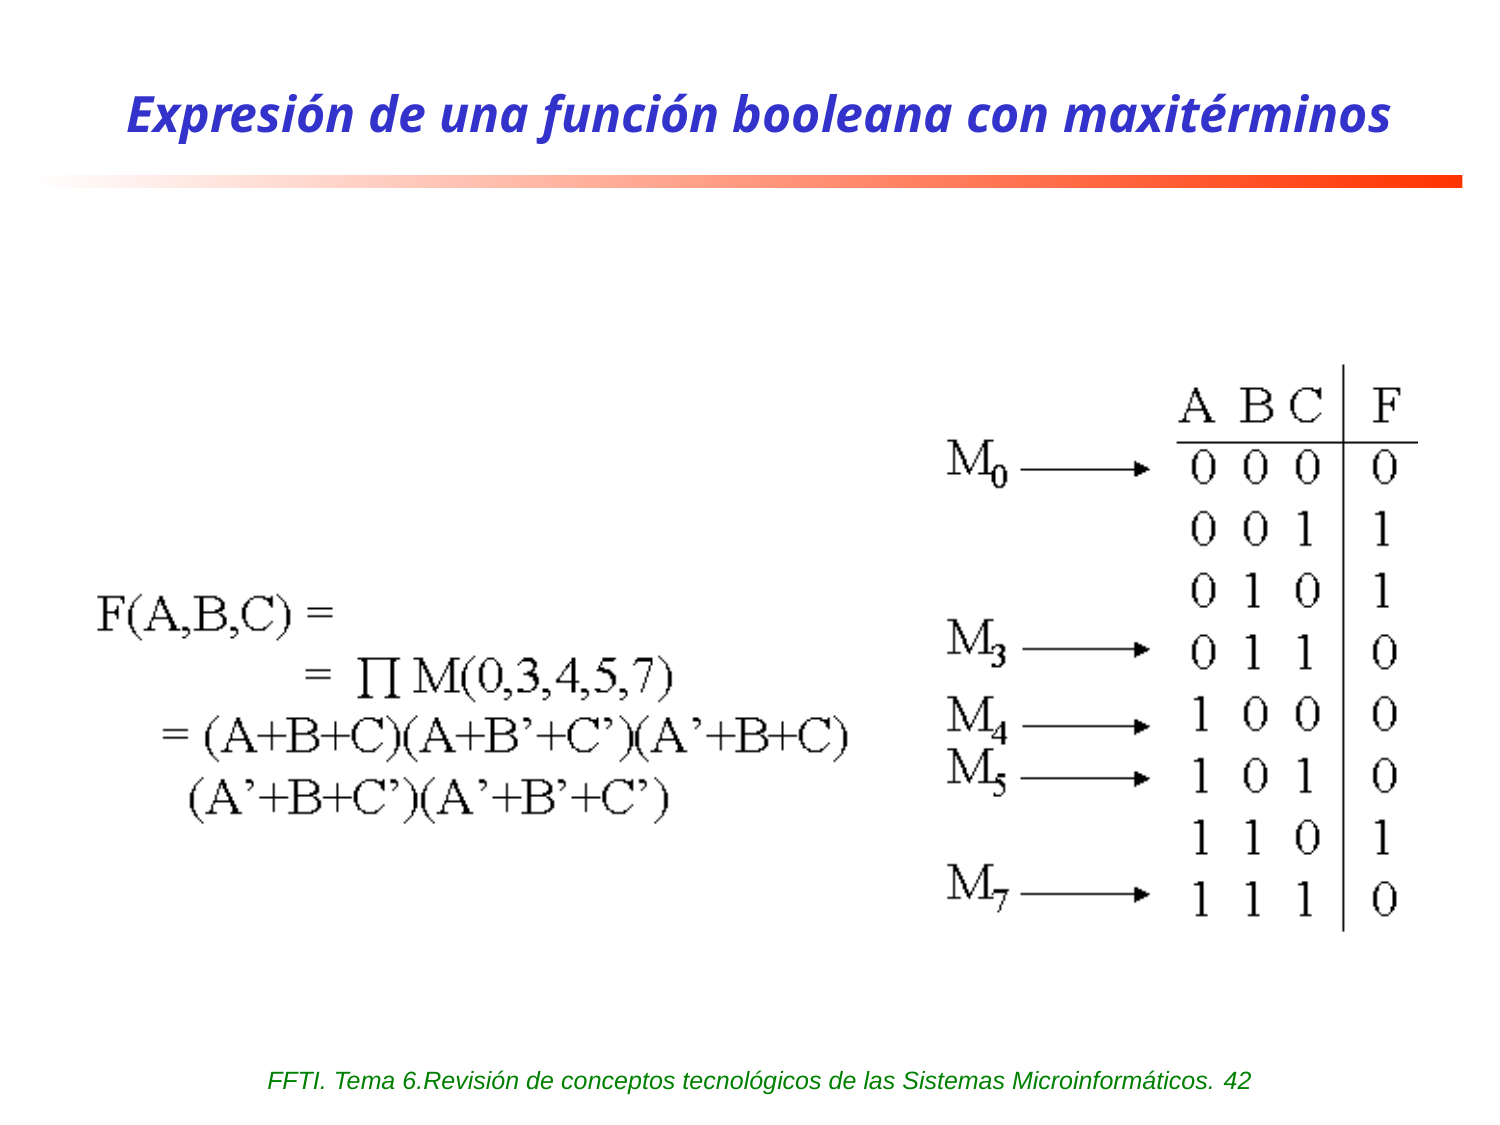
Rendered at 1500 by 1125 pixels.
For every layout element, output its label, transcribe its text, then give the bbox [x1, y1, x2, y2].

table_cell 1 [843, 176, 847, 187]
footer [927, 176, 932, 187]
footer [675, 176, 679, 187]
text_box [759, 176, 763, 187]
footer FFTI. Tema 6.Revisión de conceptos tecnológicos de las Sistemas Microinformáticos. 42 [68, 1056, 1451, 1103]
title Expresión de una función booleana con maxitérminos [68, 49, 1451, 176]
picture [68, 309, 1418, 934]
